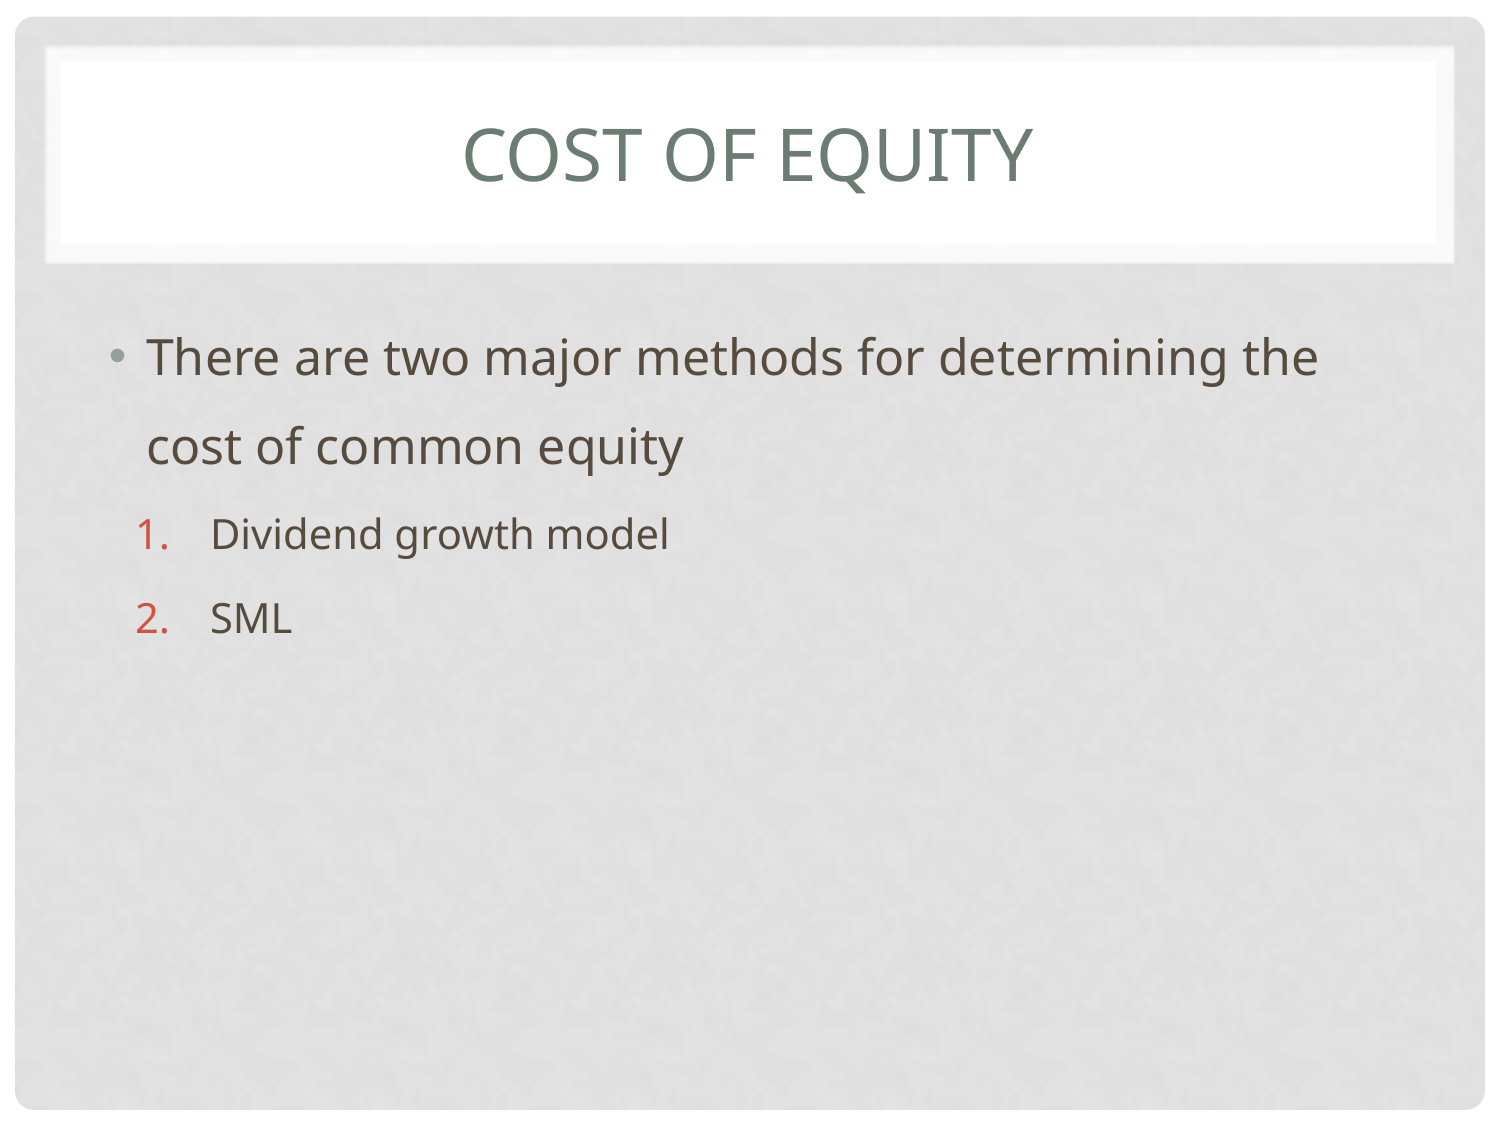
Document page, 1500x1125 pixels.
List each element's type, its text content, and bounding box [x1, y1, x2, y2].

title Cost of equity [69, 66, 1425, 238]
list There are two major methods for determining the cost of common equity Dividend growth model SML [75, 287, 1425, 1005]
